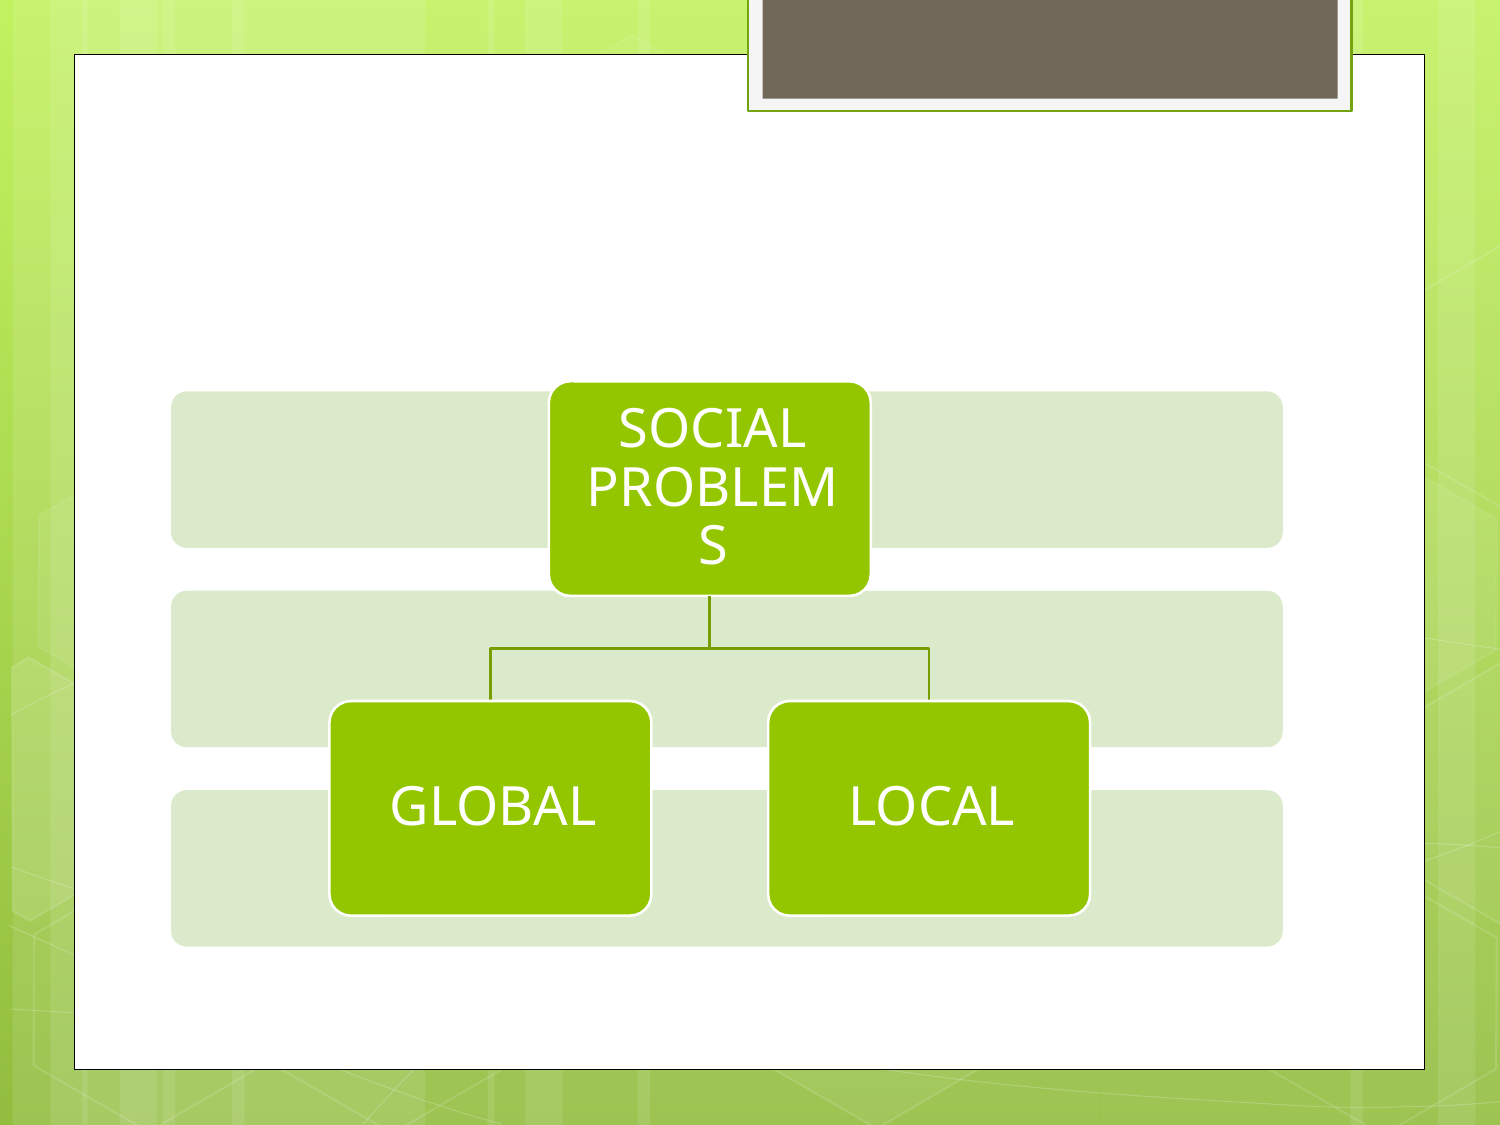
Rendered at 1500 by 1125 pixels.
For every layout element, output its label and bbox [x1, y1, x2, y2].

list [170, 380, 1284, 957]
